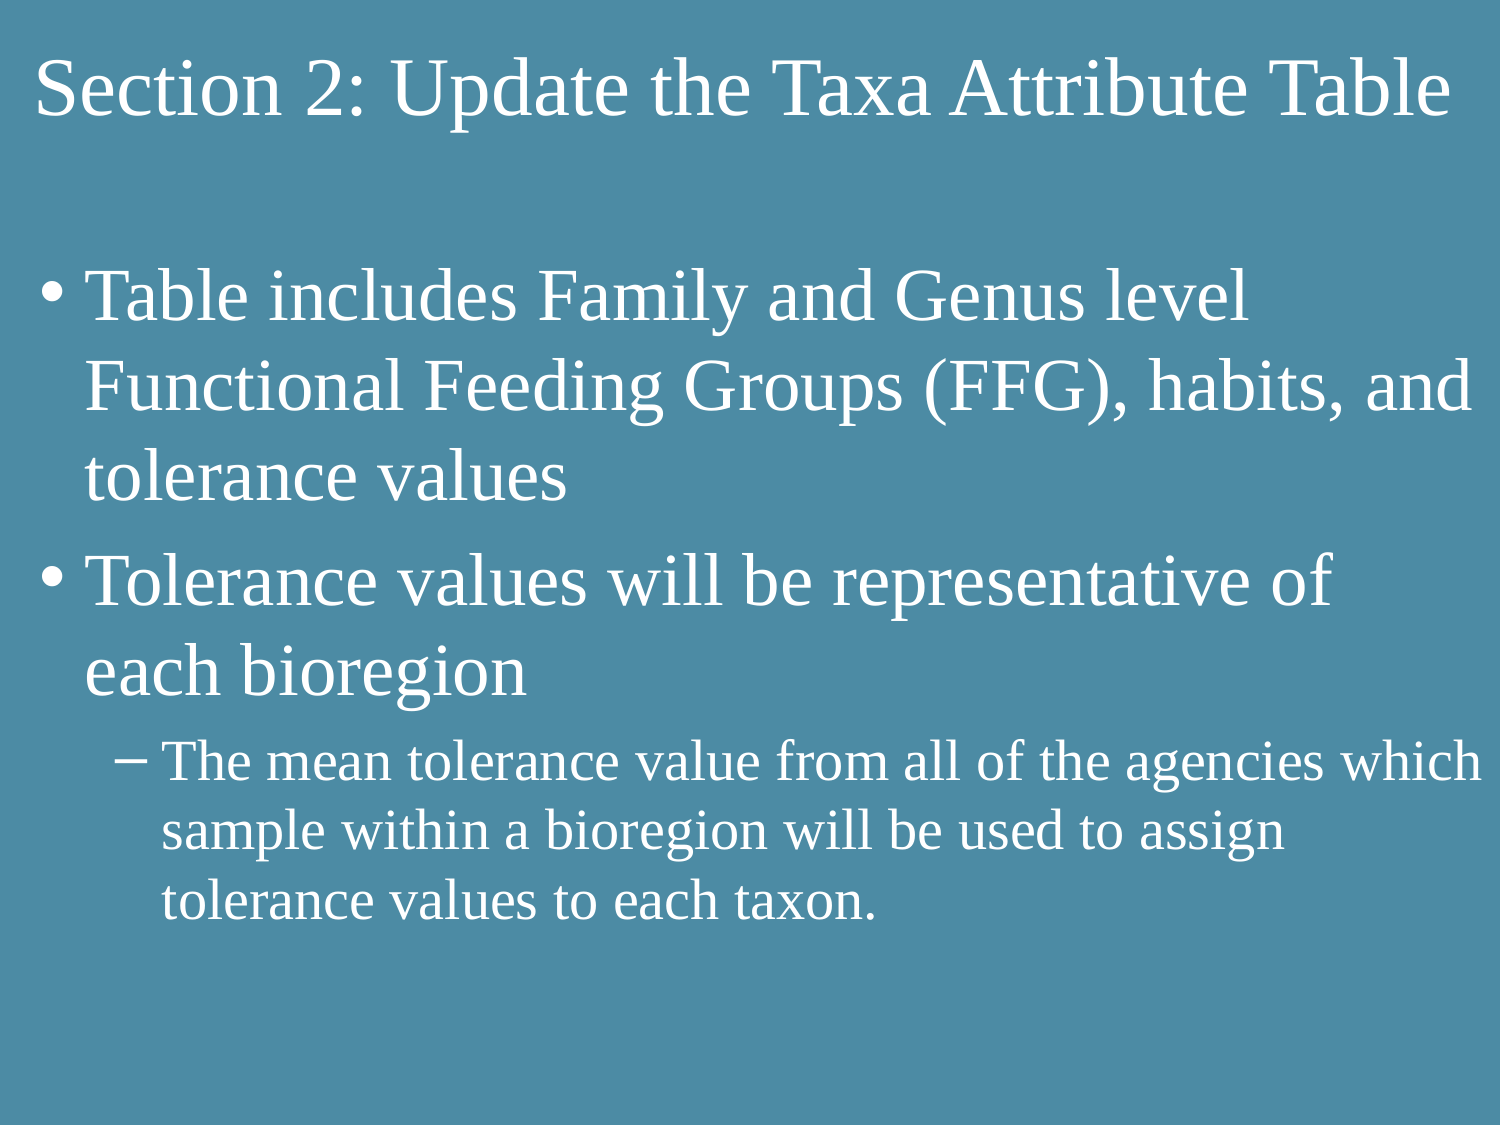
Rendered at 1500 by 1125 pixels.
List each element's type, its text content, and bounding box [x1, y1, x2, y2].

list Table includes Family and Genus level Functional Feeding Groups (FFG), habits, and tolerance values Tolerance values will be representative of each bioregion The mean tolerance value from all of the agencies which sample within a bioregion will be used to assign tolerance values to each taxon. [24, 237, 1500, 1100]
title Section 2: Update the Taxa Attribute Table [0, 24, 1488, 200]
